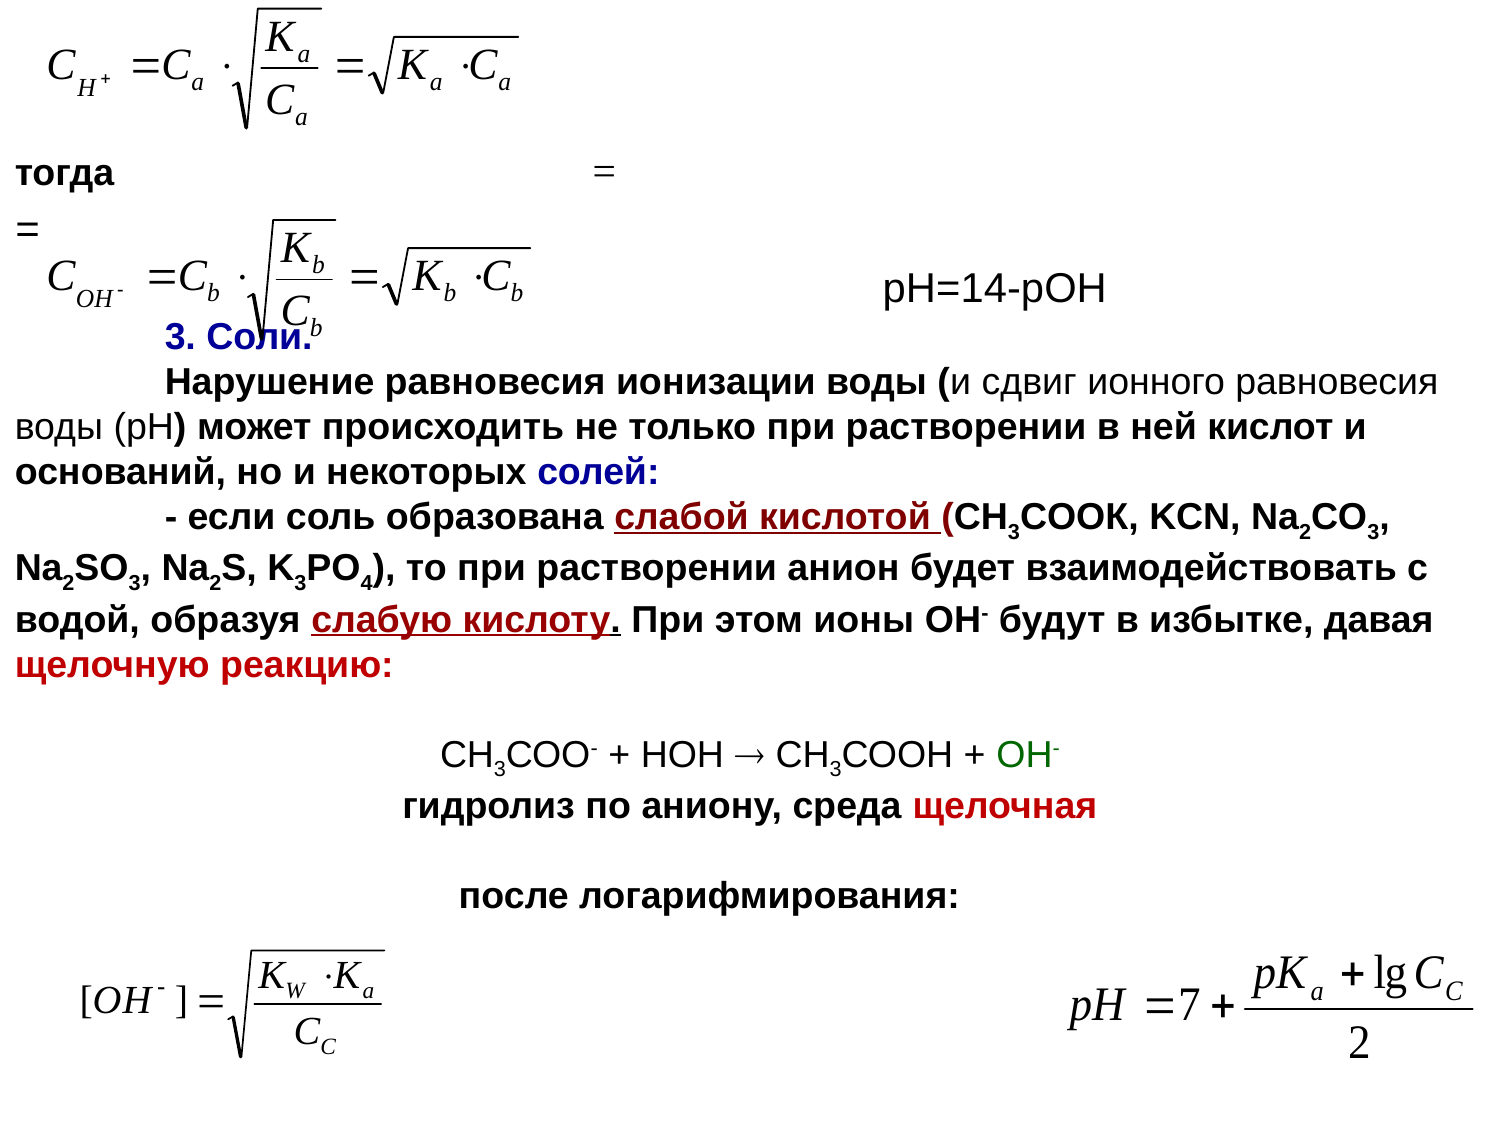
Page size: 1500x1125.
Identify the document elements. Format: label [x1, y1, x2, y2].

text_box [1056, 940, 1482, 1069]
text_box [76, 940, 394, 1068]
text_box [41, 0, 541, 351]
